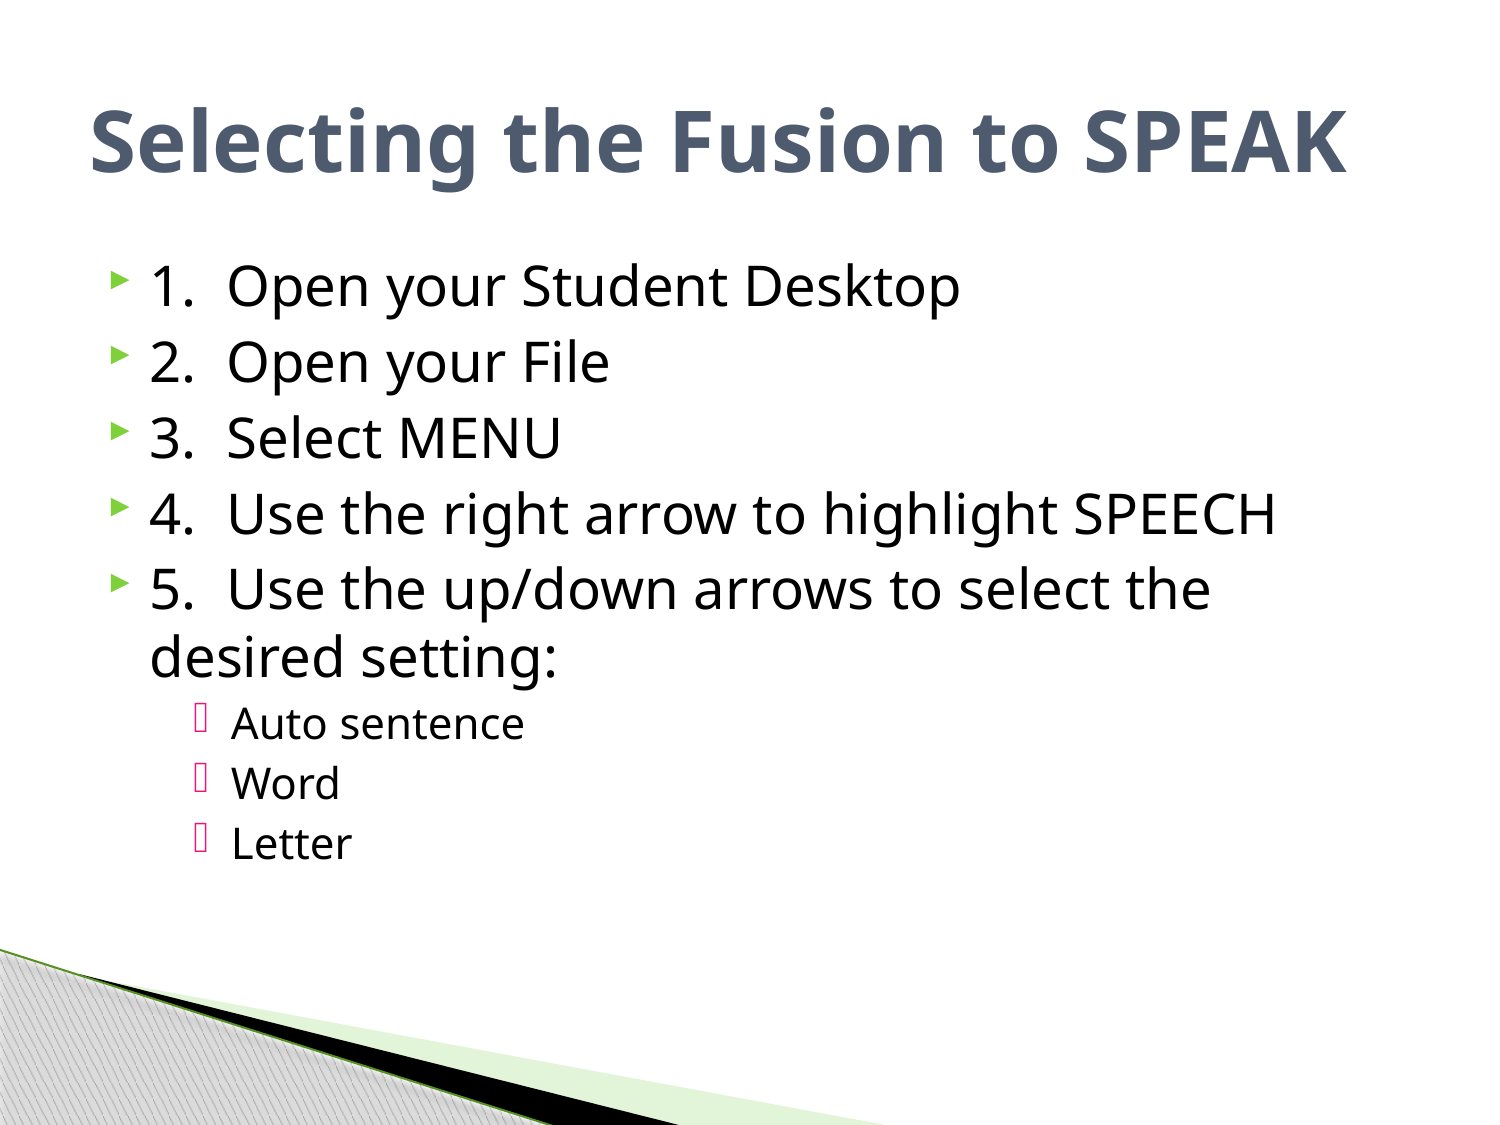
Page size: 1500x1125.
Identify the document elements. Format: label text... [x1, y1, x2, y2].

list 1. Open your Student Desktop 2. Open your File 3. Select MENU 4. Use the right arrow to highlight SPEECH 5. Use the up/down arrows to select the desired setting: Auto sentence Word Letter [75, 243, 1425, 986]
title Selecting the Fusion to SPEAK [75, 45, 1425, 233]
